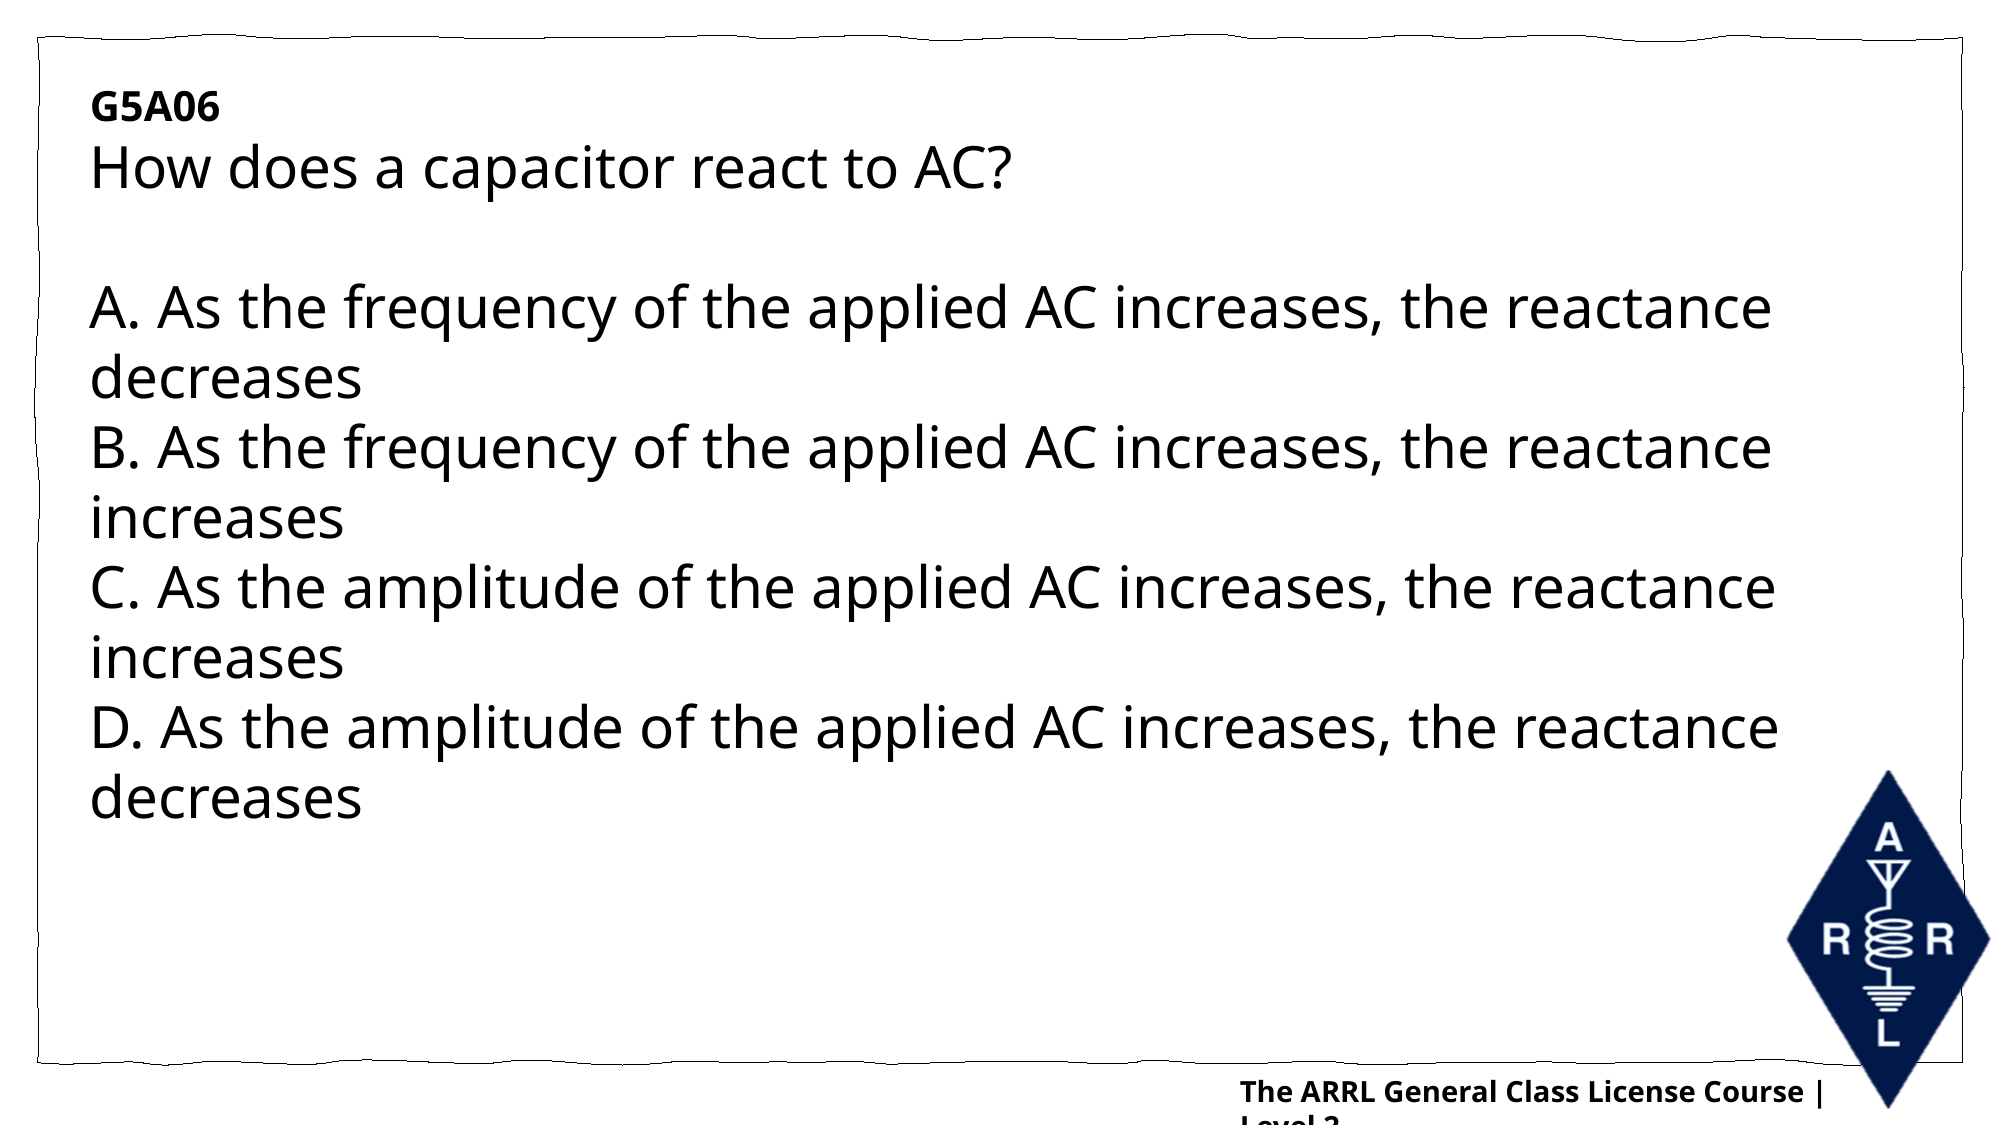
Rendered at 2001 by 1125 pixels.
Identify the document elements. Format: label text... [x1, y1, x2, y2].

picture [1773, 752, 1999, 1125]
text_box G5A06 How does a capacitor react to AC? A. As the frequency of the applied AC increases, the reactance decreases B. As the frequency of the applied AC increases, the reactance increases C. As the amplitude of the applied AC increases, the reactance increases D. As the amplitude of the applied AC increases, the reactance decreases [75, 72, 1850, 838]
